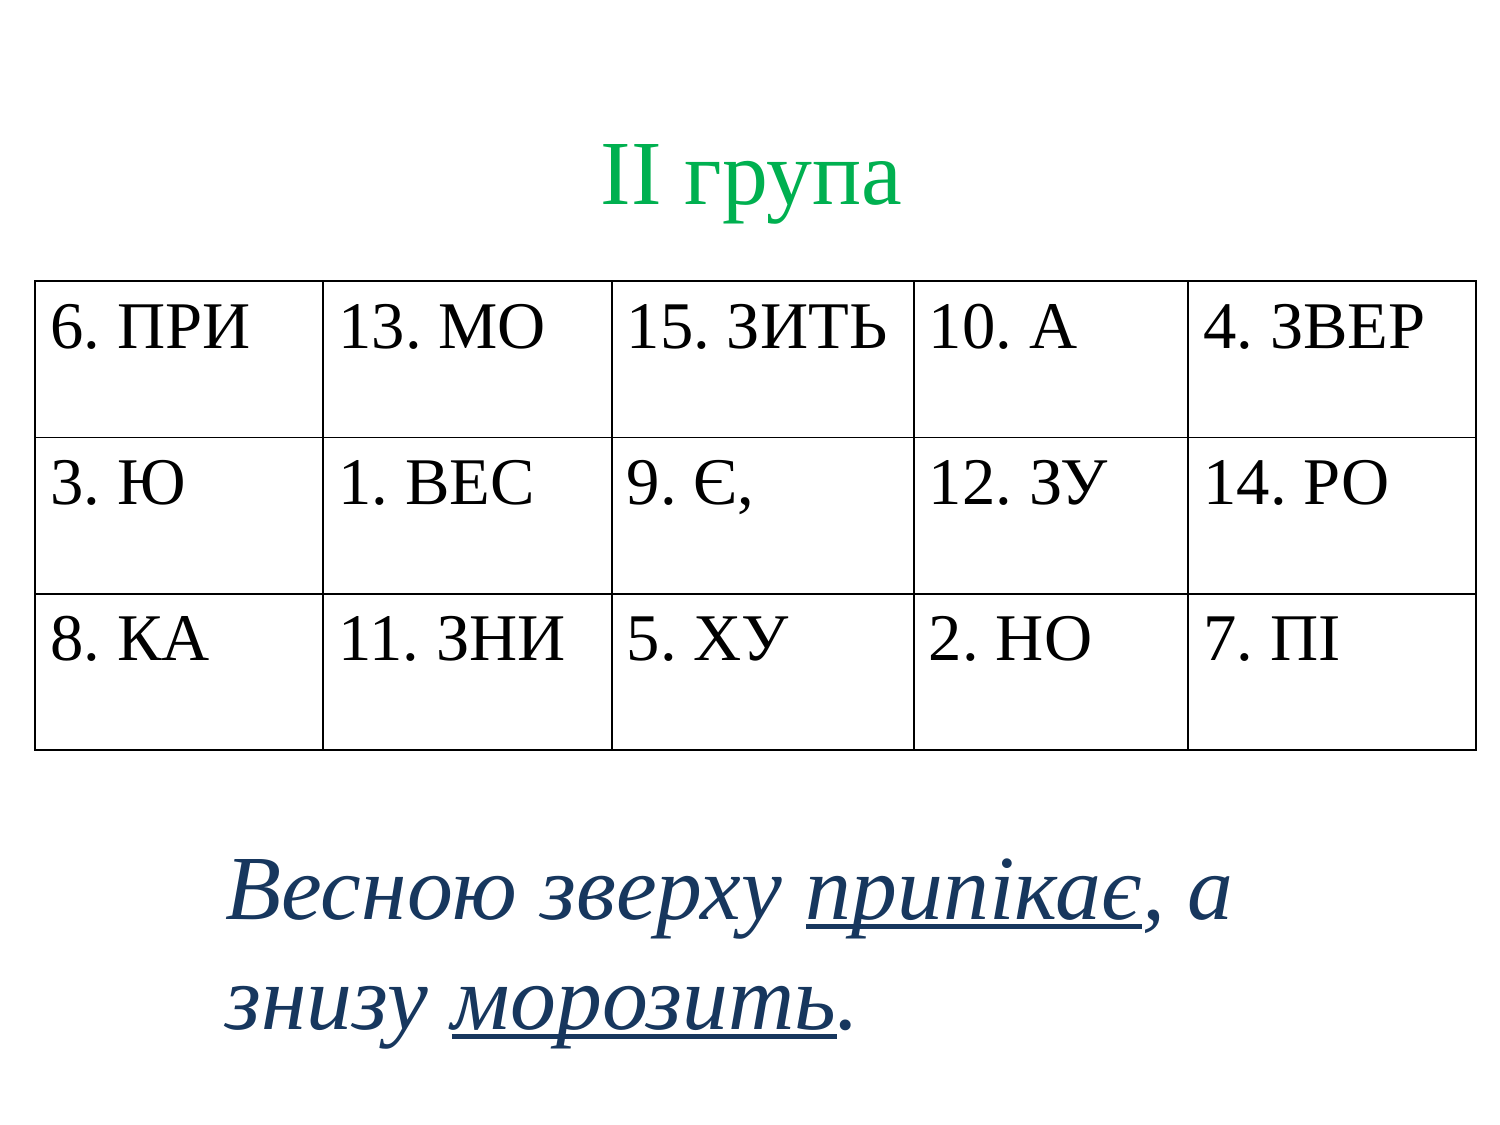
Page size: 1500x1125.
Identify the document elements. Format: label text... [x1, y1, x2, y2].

table_header 4. ЗВЕР [1189, 282, 1475, 437]
table_cell 2. НО [915, 595, 1187, 749]
table_cell 7. ПІ [1189, 595, 1475, 749]
table_cell 3. Ю [36, 438, 322, 593]
table_header 13. МО [324, 282, 611, 437]
text_box Весною зверху припікає, а знизу морозить. [210, 820, 1383, 1055]
text_box II група [585, 105, 961, 231]
table_cell 11. ЗНИ [324, 595, 611, 749]
table_cell 5. ХУ [613, 595, 913, 749]
table_cell 8. КА [36, 595, 322, 749]
table_cell 9. Є, [613, 438, 913, 593]
table_cell 1. ВЕС [324, 438, 611, 593]
table_header 10. А [915, 282, 1187, 437]
table_header 6. ПРИ [36, 282, 322, 437]
table_cell 14. РО [1189, 438, 1475, 593]
table_header 15. ЗИТЬ [613, 282, 913, 437]
table_cell 12. ЗУ [915, 438, 1187, 593]
